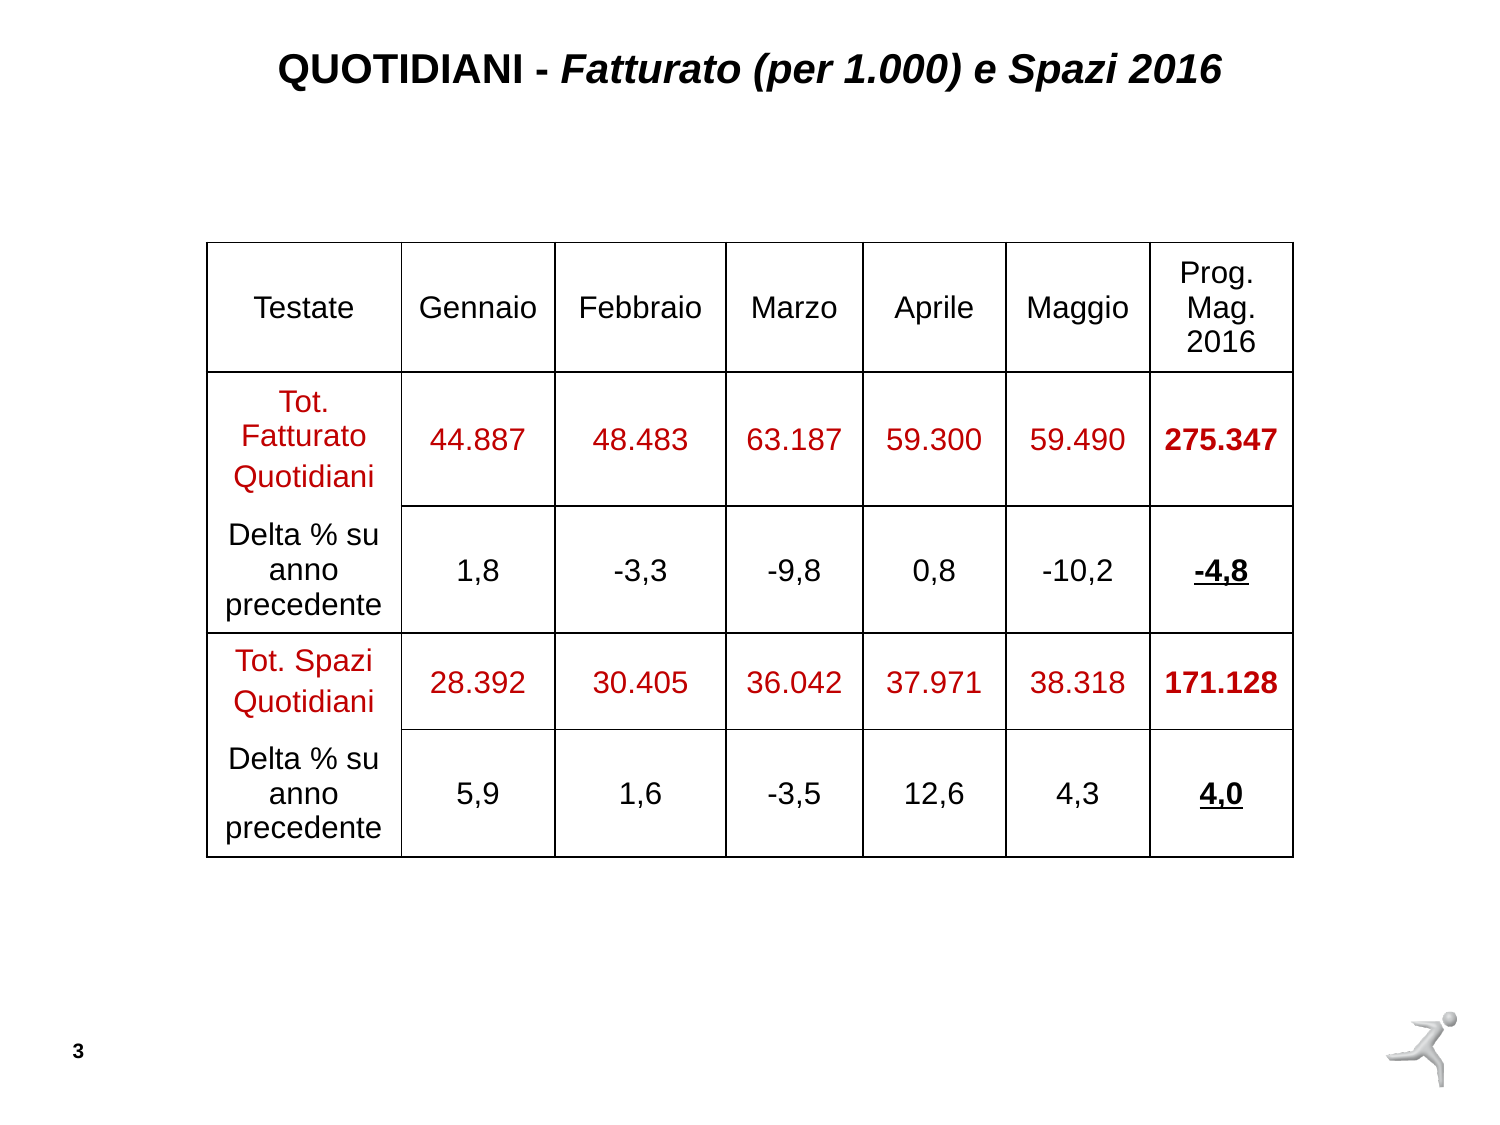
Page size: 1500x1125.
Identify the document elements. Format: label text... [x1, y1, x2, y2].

table_cell 1,8 [402, 507, 554, 632]
table_cell Delta % su anno precedente [208, 506, 401, 632]
table_header Testate [208, 243, 401, 371]
table_cell 28.392 [402, 634, 554, 729]
table_cell 5,9 [402, 730, 554, 856]
table_cell 44.887 [402, 373, 554, 505]
table_cell 1,6 [556, 730, 725, 856]
table_cell Tot. Spazi Quotidiani [208, 634, 401, 730]
table_header Marzo [727, 243, 862, 371]
picture [1366, 990, 1476, 1109]
table_header Aprile [864, 243, 1005, 371]
table_header Prog. Mag. 2016 [1151, 243, 1292, 371]
table_cell -3,5 [727, 730, 862, 856]
table_cell -10,2 [1007, 507, 1149, 632]
table_cell 4,3 [1007, 730, 1149, 856]
table_header Maggio [1007, 243, 1149, 371]
table_cell -4,8 [1151, 507, 1292, 632]
table_cell 63.187 [727, 373, 862, 505]
table_cell Delta % su anno precedente [208, 730, 401, 856]
table_cell 59.300 [864, 373, 1005, 505]
table_cell -3,3 [556, 507, 725, 632]
table_cell 4,0 [1151, 730, 1292, 856]
table_header Gennaio [402, 243, 554, 371]
table_cell 59.490 [1007, 373, 1149, 505]
table_cell 0,8 [864, 507, 1005, 632]
table_header Febbraio [556, 243, 725, 371]
text_box QUOTIDIANI - Fatturato (per 1.000) e Spazi 2016 [0, 34, 1500, 100]
table_cell 48.483 [556, 373, 725, 505]
table_cell 171.128 [1151, 634, 1292, 729]
table_cell 30.405 [556, 634, 725, 729]
table_cell 36.042 [727, 634, 862, 729]
table_cell Tot. Fatturato Quotidiani [208, 373, 401, 506]
table_cell 12,6 [864, 730, 1005, 856]
table_cell 275.347 [1151, 373, 1292, 505]
table_cell -9,8 [727, 507, 862, 632]
table_cell 38.318 [1007, 634, 1149, 729]
table_cell 37.971 [864, 634, 1005, 729]
